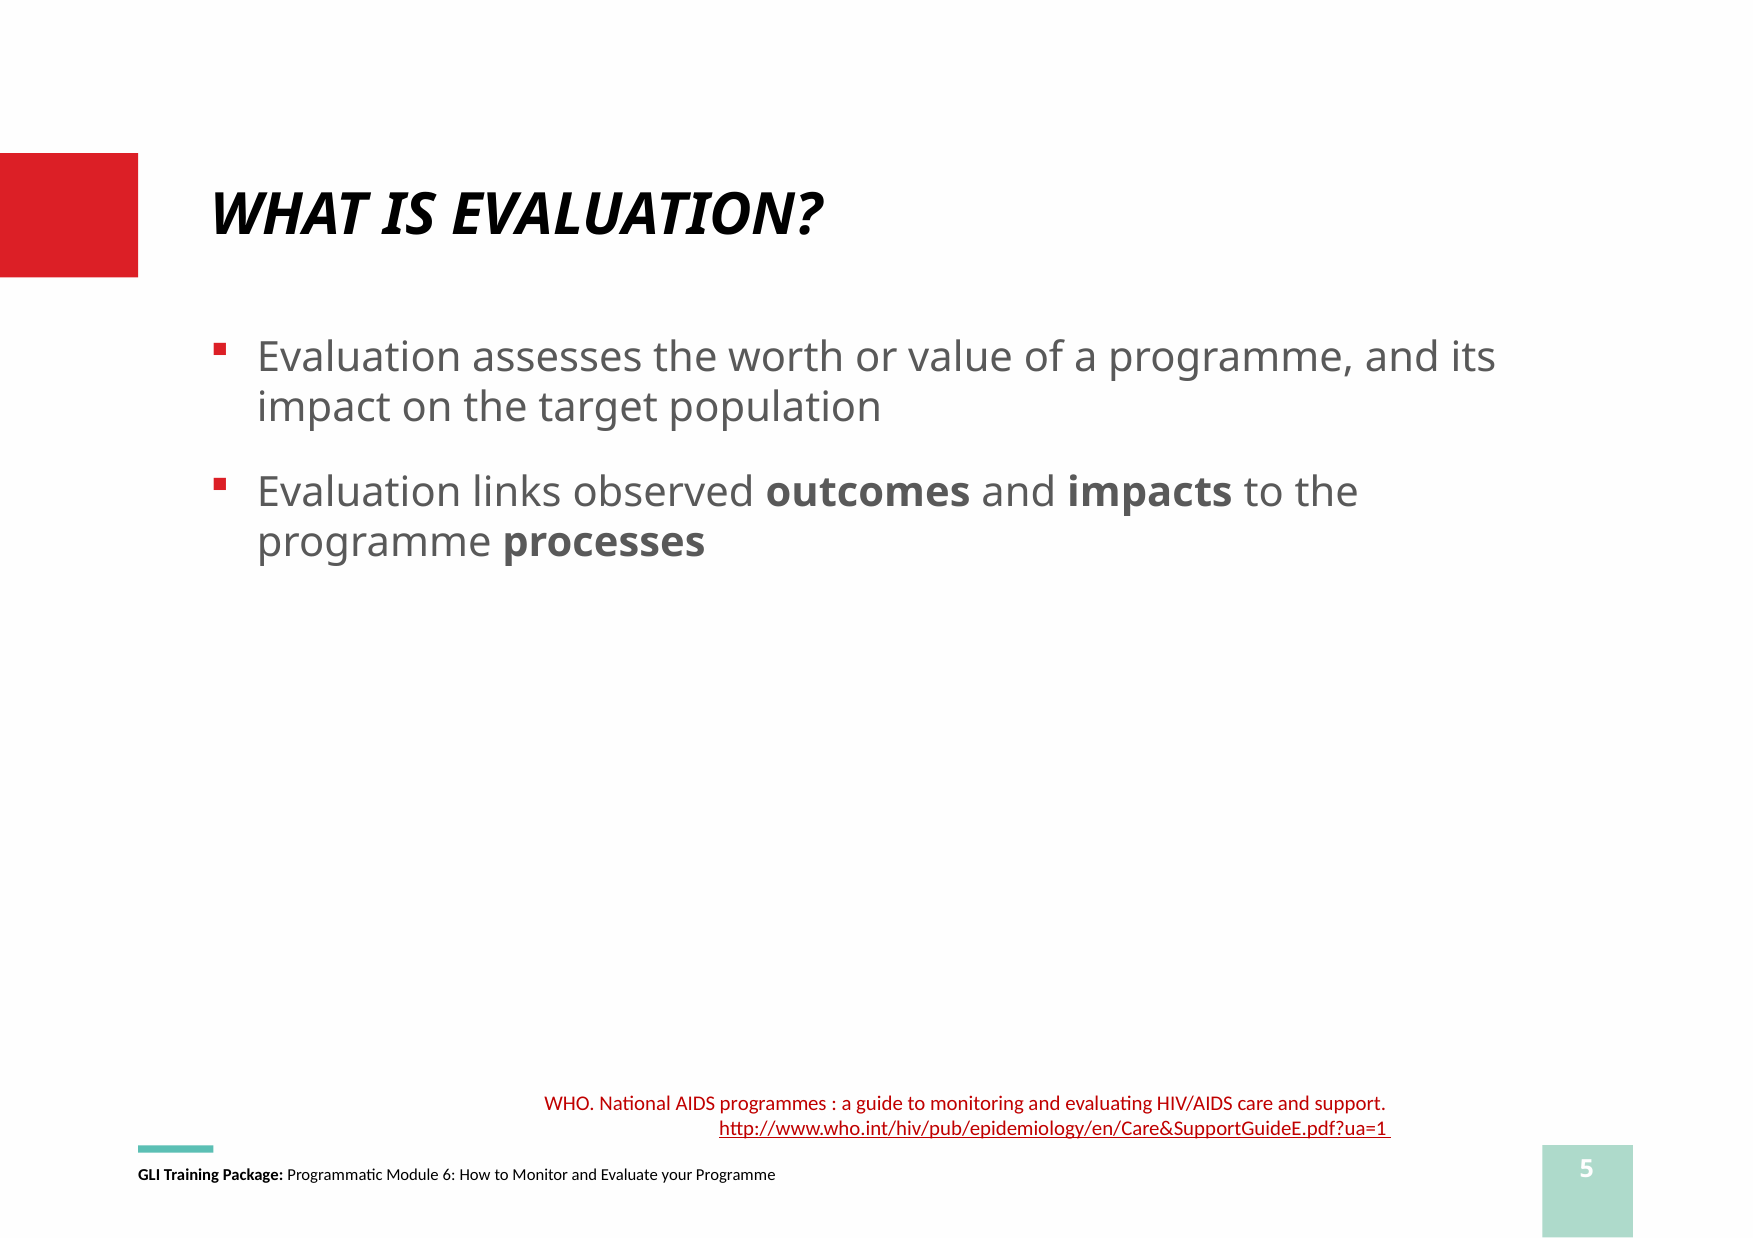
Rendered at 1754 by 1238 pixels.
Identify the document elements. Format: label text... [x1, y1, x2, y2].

title WHAT IS EVALUATION? [210, 153, 1543, 278]
text_box WHO. National AIDS programmes : a guide to monitoring and evaluating HIV/AIDS care and support. http://www.who.int/hiv/pub/epidemiology/en/Care&SupportGuideE.pdf?ua=1 [529, 1082, 1406, 1173]
list Evaluation assesses the worth or value of a programme, and its impact on the target population Evaluation links observed outcomes and impacts to the programme processes [210, 329, 1543, 1085]
